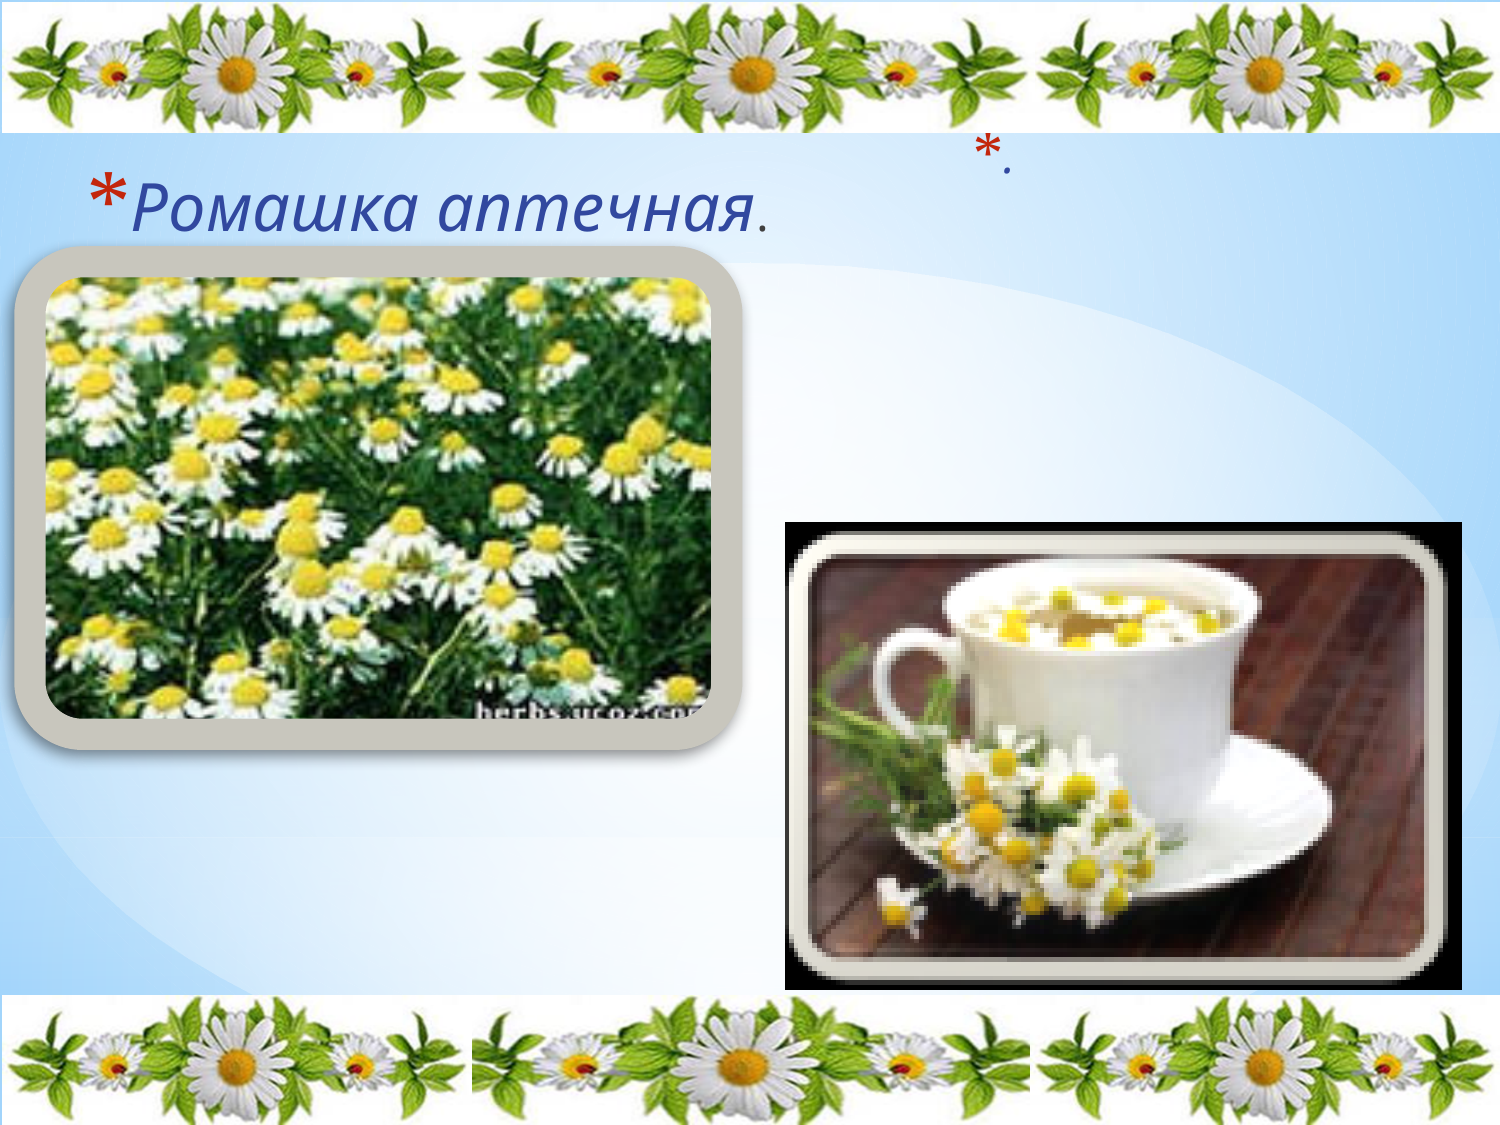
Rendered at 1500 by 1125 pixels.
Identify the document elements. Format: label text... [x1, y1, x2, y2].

picture [785, 522, 1462, 991]
picture [1, 994, 1500, 1125]
list . [950, 140, 1500, 225]
list Ромашка аптечная. [64, 156, 786, 262]
picture [29, 261, 728, 735]
picture [1, 1, 1500, 133]
